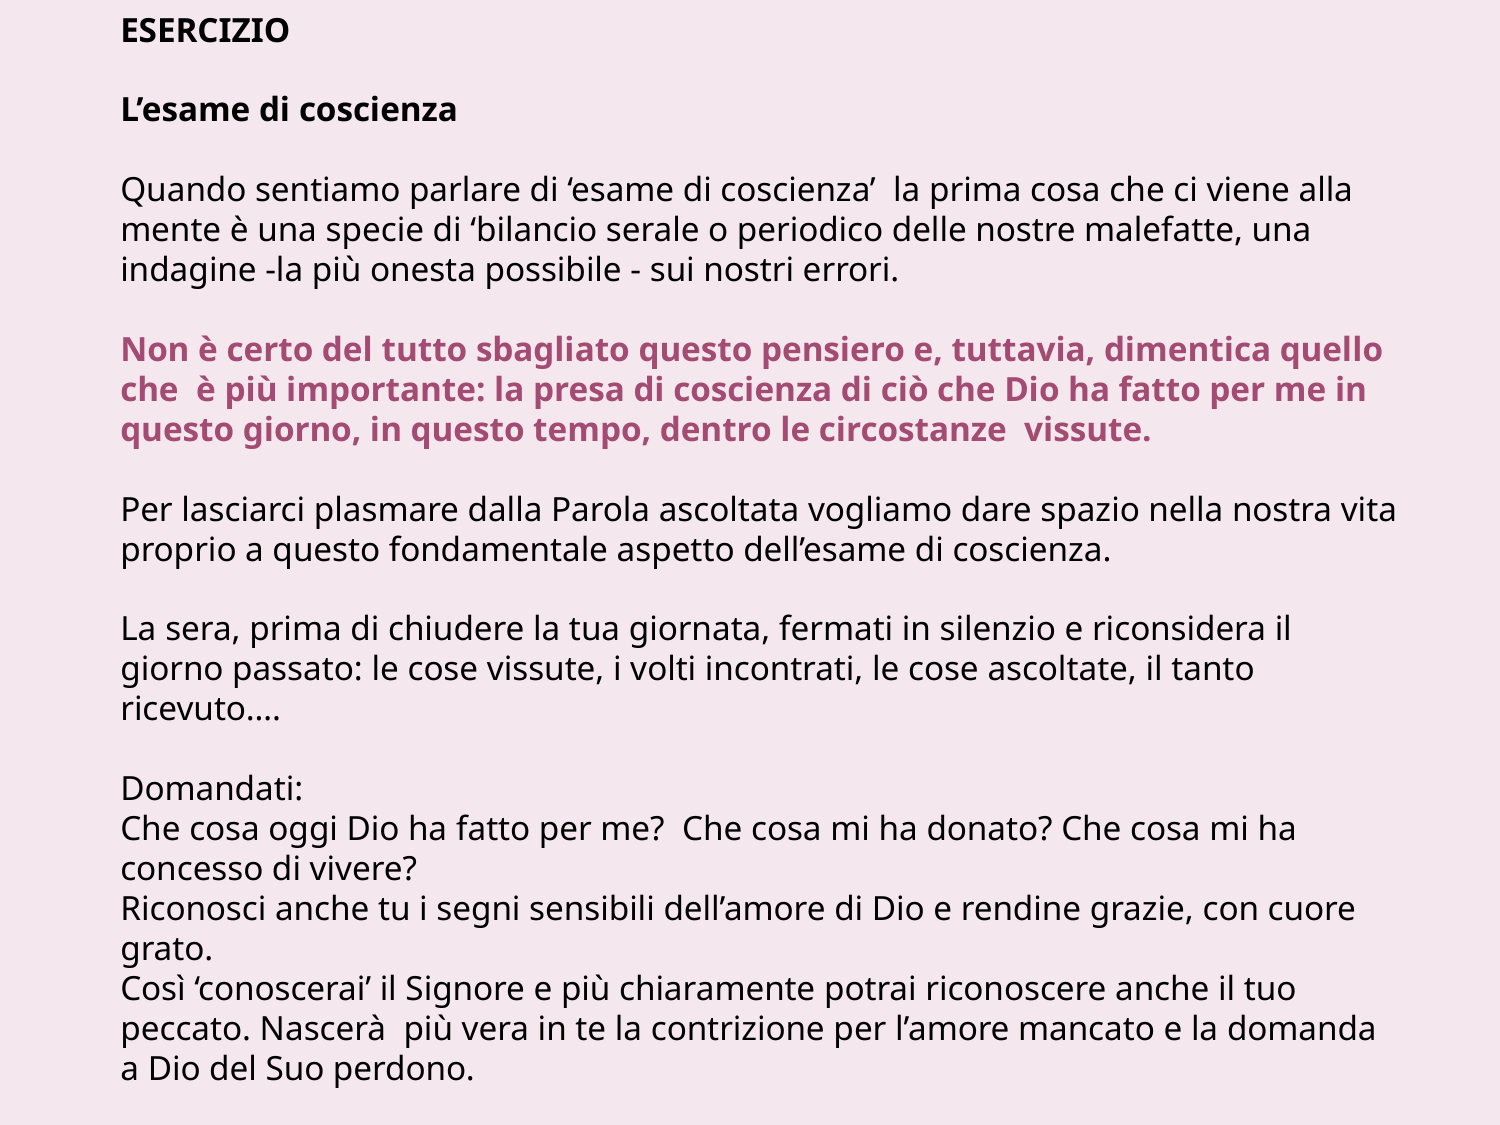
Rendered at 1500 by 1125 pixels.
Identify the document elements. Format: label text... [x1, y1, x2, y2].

text_box ESERCIZIO L’esame di coscienza Quando sentiamo parlare di ‘esame di coscienza’ la prima cosa che ci viene alla mente è una specie di ‘bilancio serale o periodico delle nostre malefatte, una indagine -la più onesta possibile - sui nostri errori. Non è certo del tutto sbagliato questo pensiero e, tuttavia, dimentica quello che è più importante: la presa di coscienza di ciò che Dio ha fatto per me in questo giorno, in questo tempo, dentro le circostanze vissute. Per lasciarci plasmare dalla Parola ascoltata vogliamo dare spazio nella nostra vita proprio a questo fondamentale aspetto dell’esame di coscienza. La sera, prima di chiudere la tua giornata, fermati in silenzio e riconsidera il giorno passato: le cose vissute, i volti incontrati, le cose ascoltate, il tanto ricevuto…. Domandati: Che cosa oggi Dio ha fatto per me? Che cosa mi ha donato? Che cosa mi ha concesso di vivere? Riconosci anche tu i segni sensibili dell’amore di Dio e rendine grazie, con cuore grato. Così ‘conoscerai’ il Signore e più chiaramente potrai riconoscere anche il tuo peccato. Nascerà più vera in te la contrizione per l’amore mancato e la domanda a Dio del Suo perdono. [105, 1, 1418, 1125]
